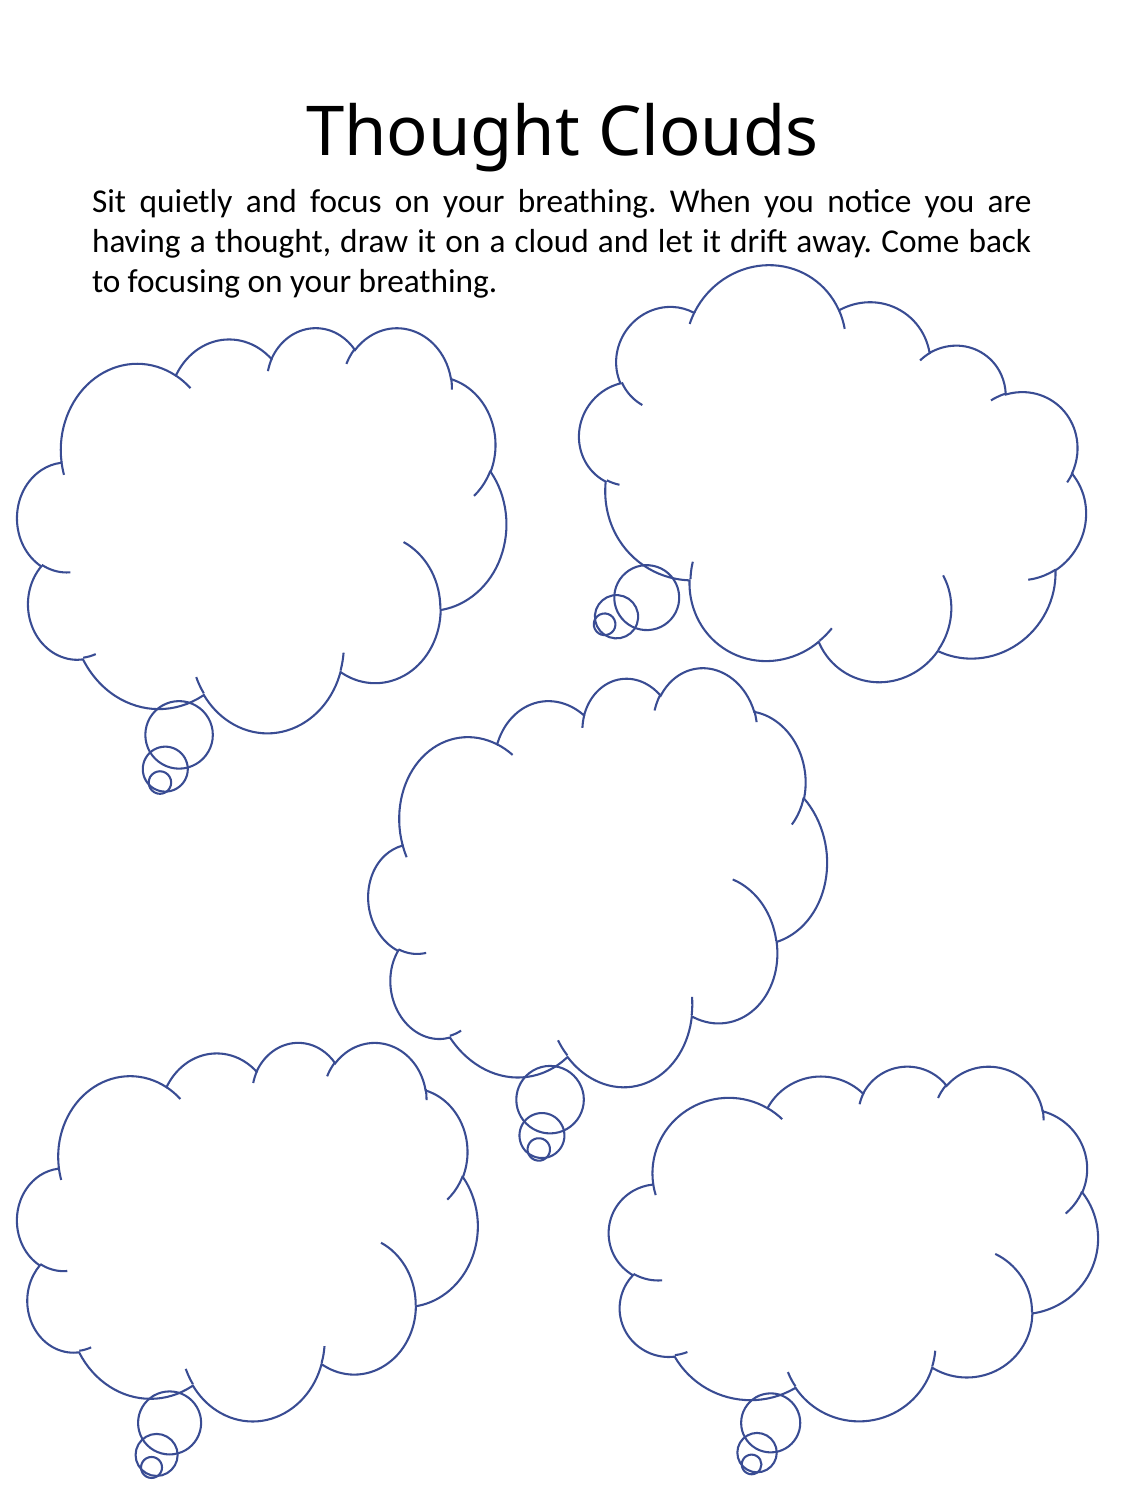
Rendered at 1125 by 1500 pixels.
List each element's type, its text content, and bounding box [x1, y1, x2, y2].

text_box [367, 667, 829, 1162]
text_box [15, 327, 508, 795]
text_box Sit quietly and focus on your breathing. When you notice you are having a thought, draw it on a cloud and let it drift away. Come back to focusing on your breathing. [77, 171, 1048, 306]
text_box [15, 1041, 479, 1480]
title Thought Clouds [77, 79, 1048, 171]
text_box [577, 264, 1088, 684]
text_box [607, 1065, 1100, 1476]
